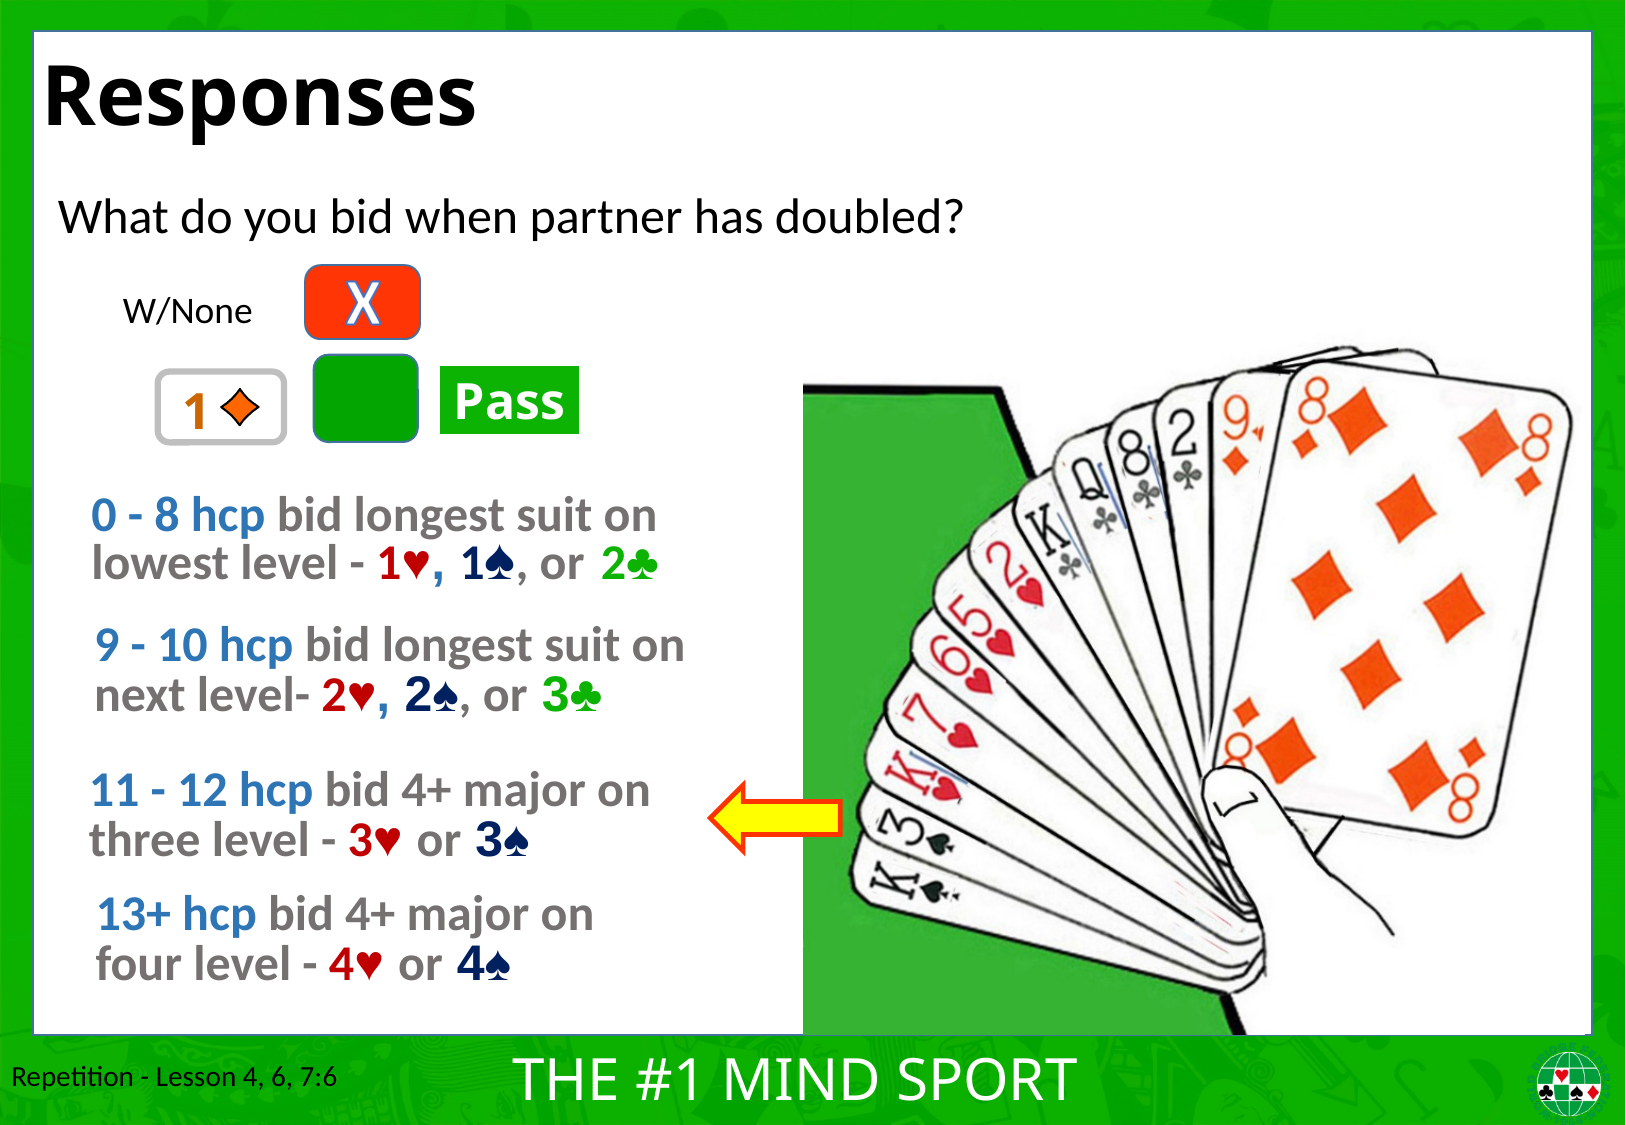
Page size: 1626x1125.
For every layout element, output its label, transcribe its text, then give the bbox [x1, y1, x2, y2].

text_box 11 - 12 hcp bid 4+ major on three level - 3♥ or 3♠ [73, 758, 757, 878]
title Responses [25, 39, 1598, 158]
text_box 9 - 10 hcp bid longest suit on next level- 2♥, 2♠, or 3♣ [79, 613, 762, 733]
text_box What do you bid when partner has doubled? [42, 176, 1592, 260]
text_box 0 - 8 hcp bid longest suit on lowest level - 1♥, 1♠, or 2♣ [76, 483, 802, 600]
picture [0, 0, 1626, 1125]
text_box 13+ hcp bid 4+ major on four level - 4♥ or 4♠ [80, 882, 764, 1002]
text_box [708, 782, 803, 854]
text_box W/None [108, 278, 157, 339]
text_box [157, 264, 579, 443]
